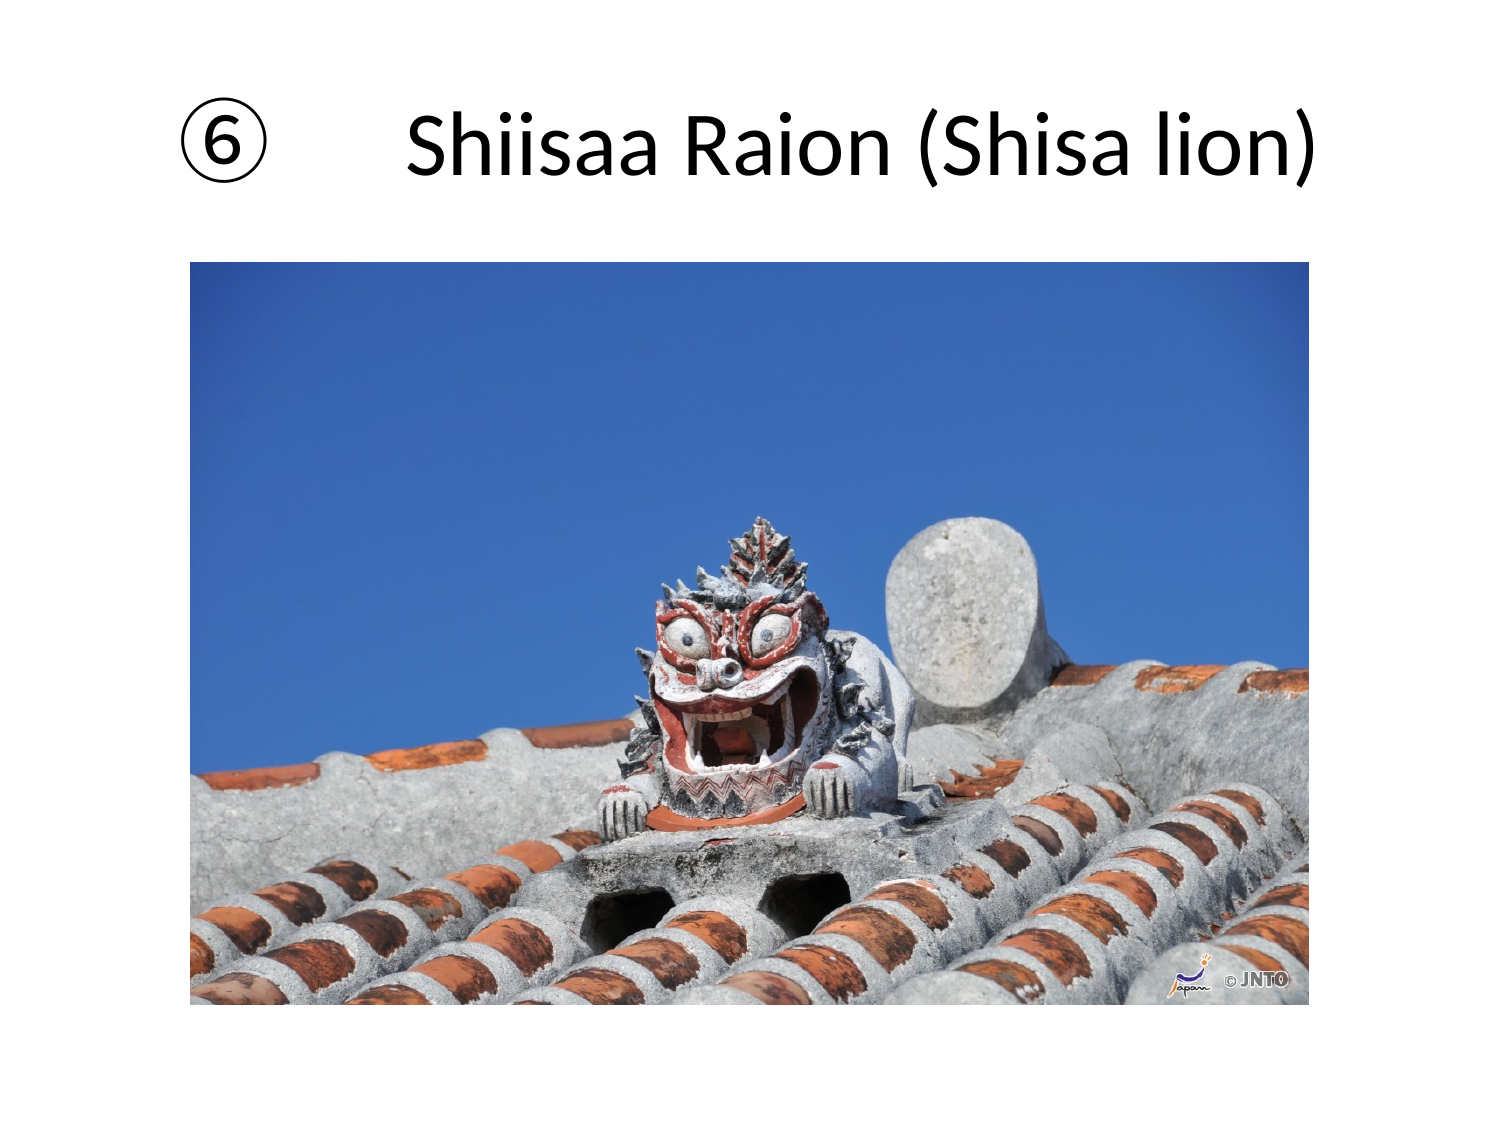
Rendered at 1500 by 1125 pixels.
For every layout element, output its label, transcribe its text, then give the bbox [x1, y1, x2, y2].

title ⑥ Shiisaa Raion (Shisa lion) [75, 45, 1425, 233]
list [190, 262, 1310, 1006]
